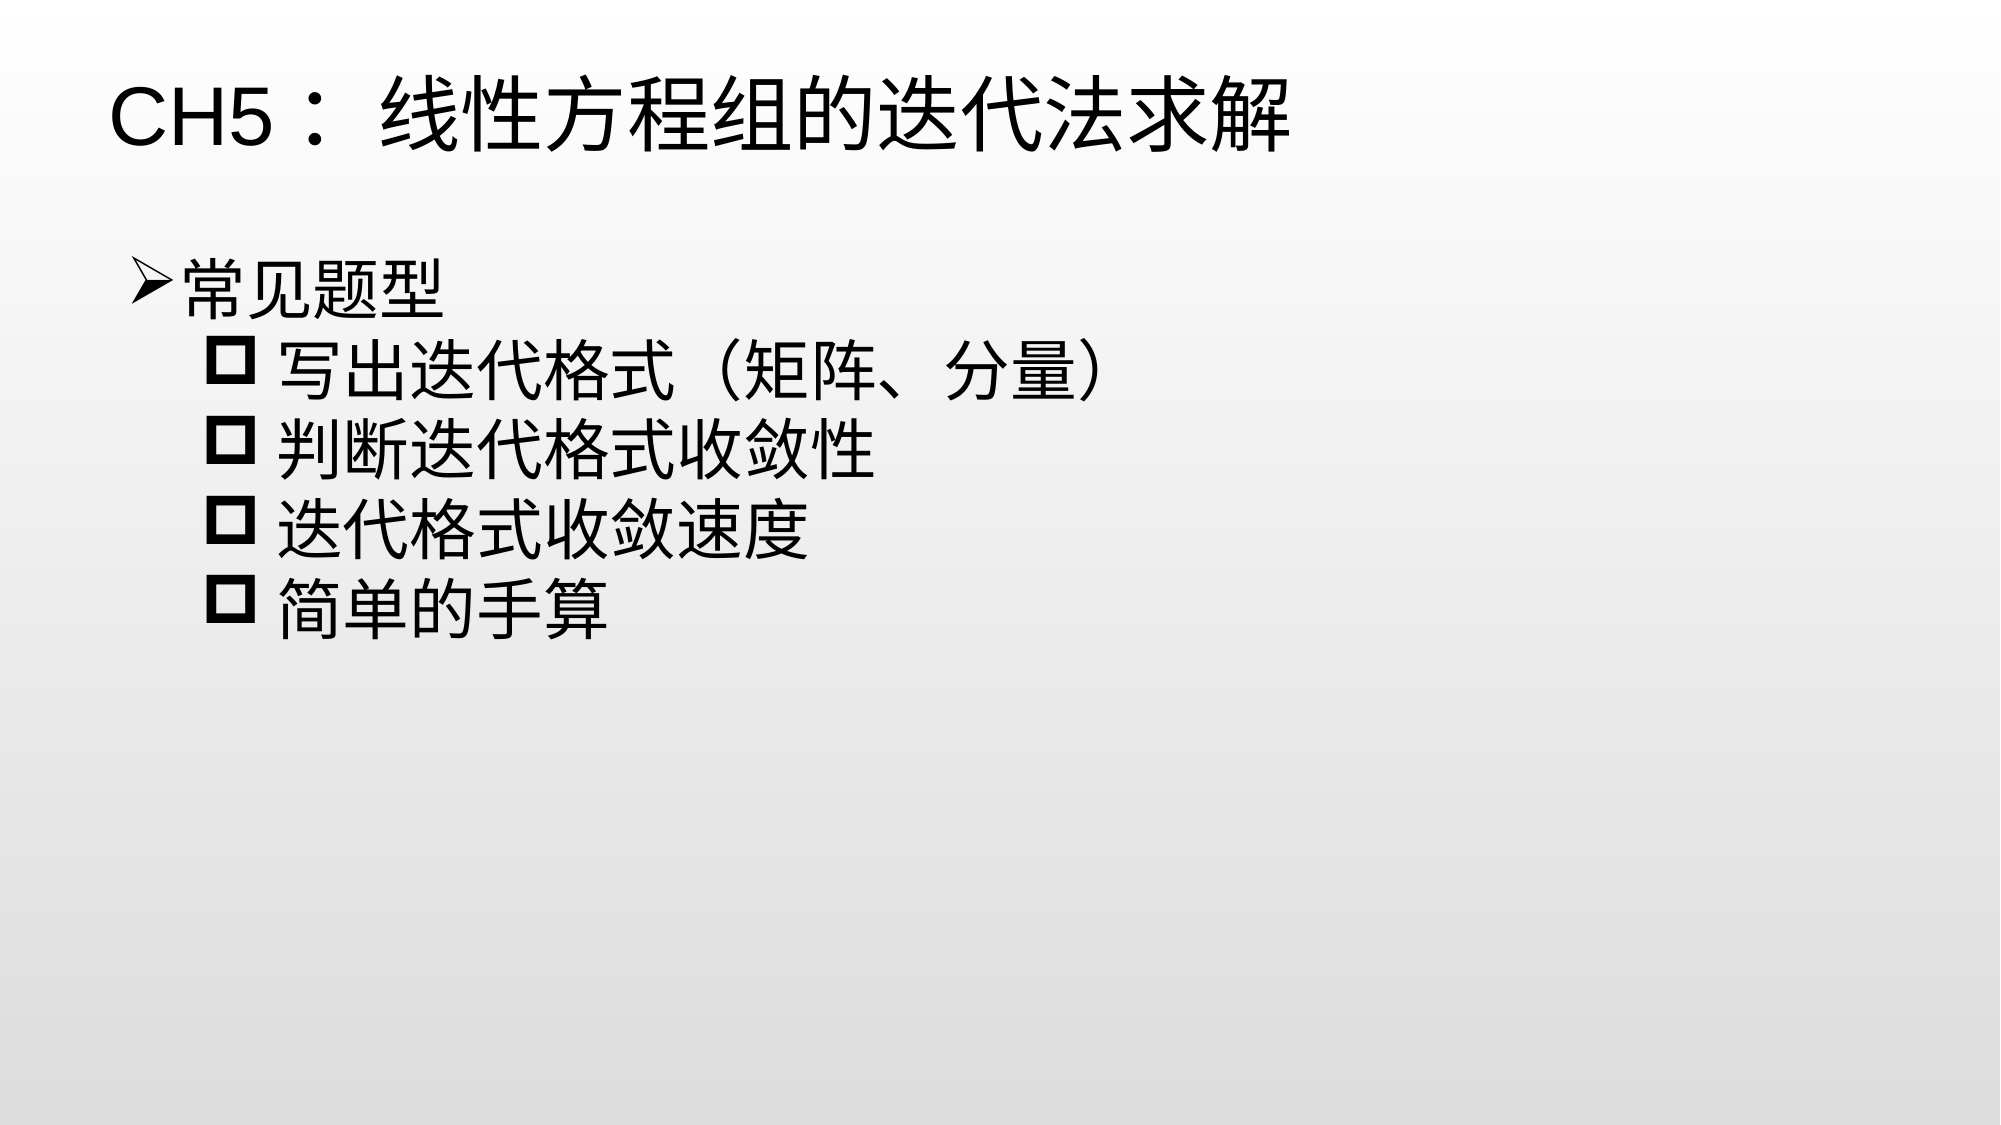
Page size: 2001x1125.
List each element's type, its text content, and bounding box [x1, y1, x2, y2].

text_box CH5：线性方程组的迭代法求解 [93, 54, 1369, 170]
text_box 常见题型 写出迭代格式（矩阵、分量） 判断迭代格式收敛性 迭代格式收敛速度 简单的手算 [111, 240, 1405, 1056]
